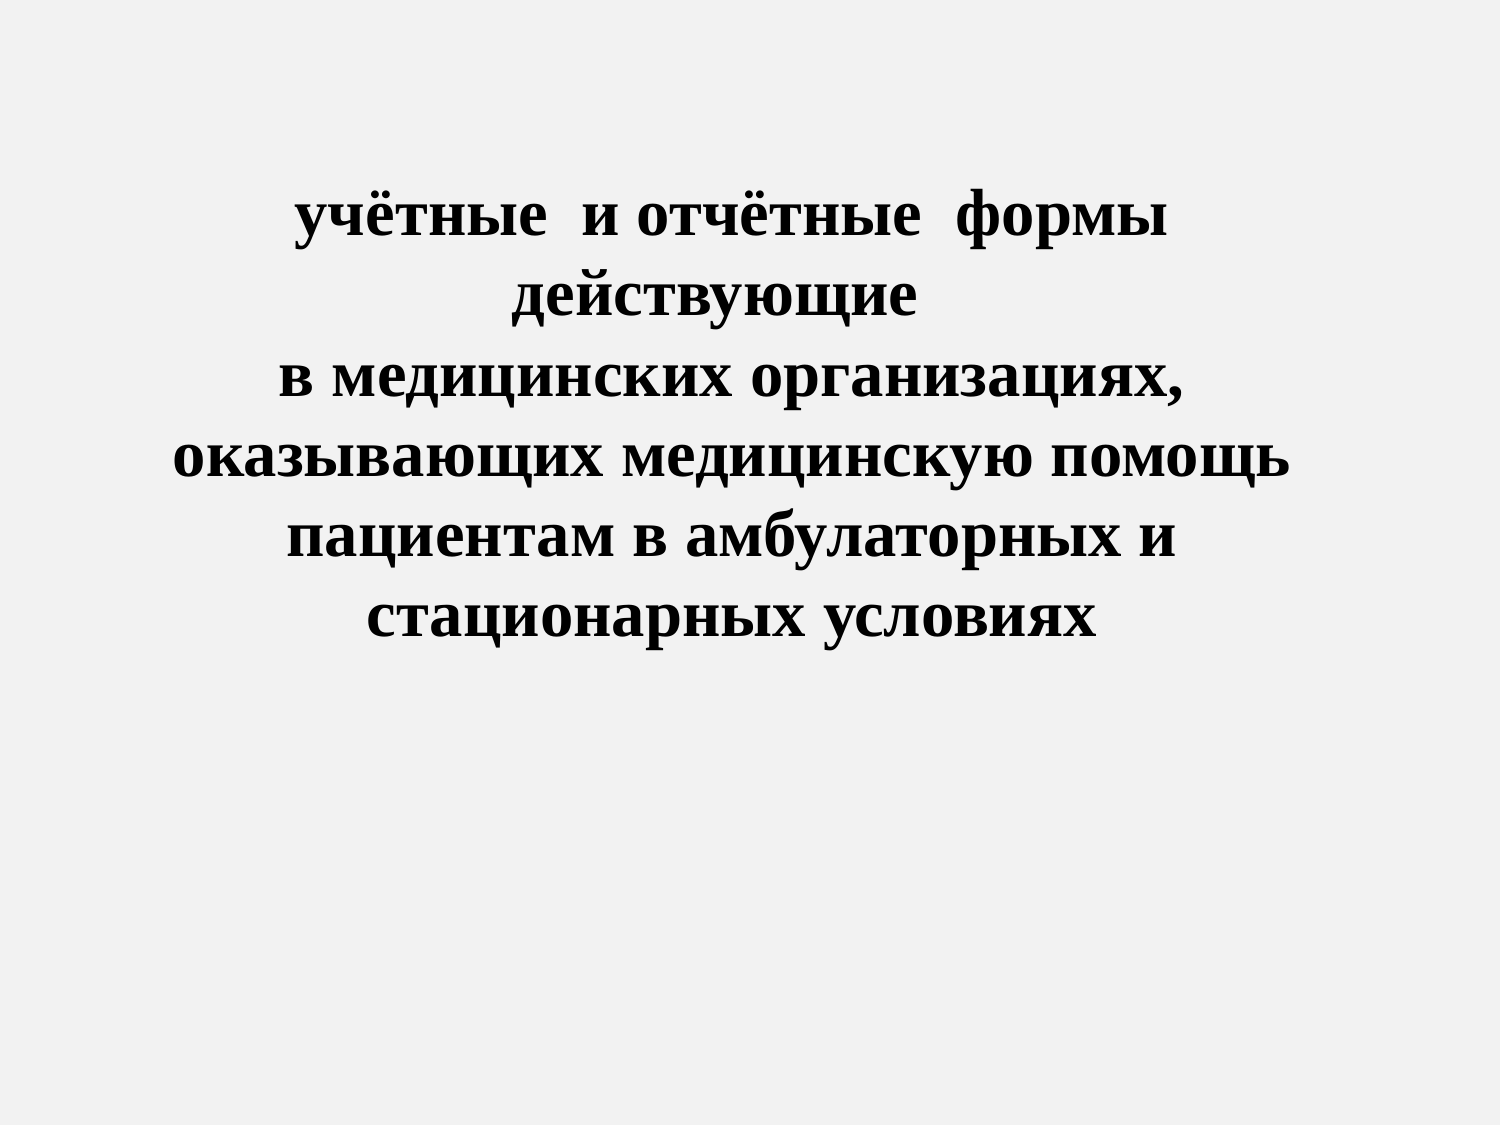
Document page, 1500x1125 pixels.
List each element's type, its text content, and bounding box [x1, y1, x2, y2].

title учётные и отчётные формы действующие в медицинских организациях, оказывающих медицинскую помощь пациентам в амбулаторных и стационарных условиях [64, 101, 1400, 657]
